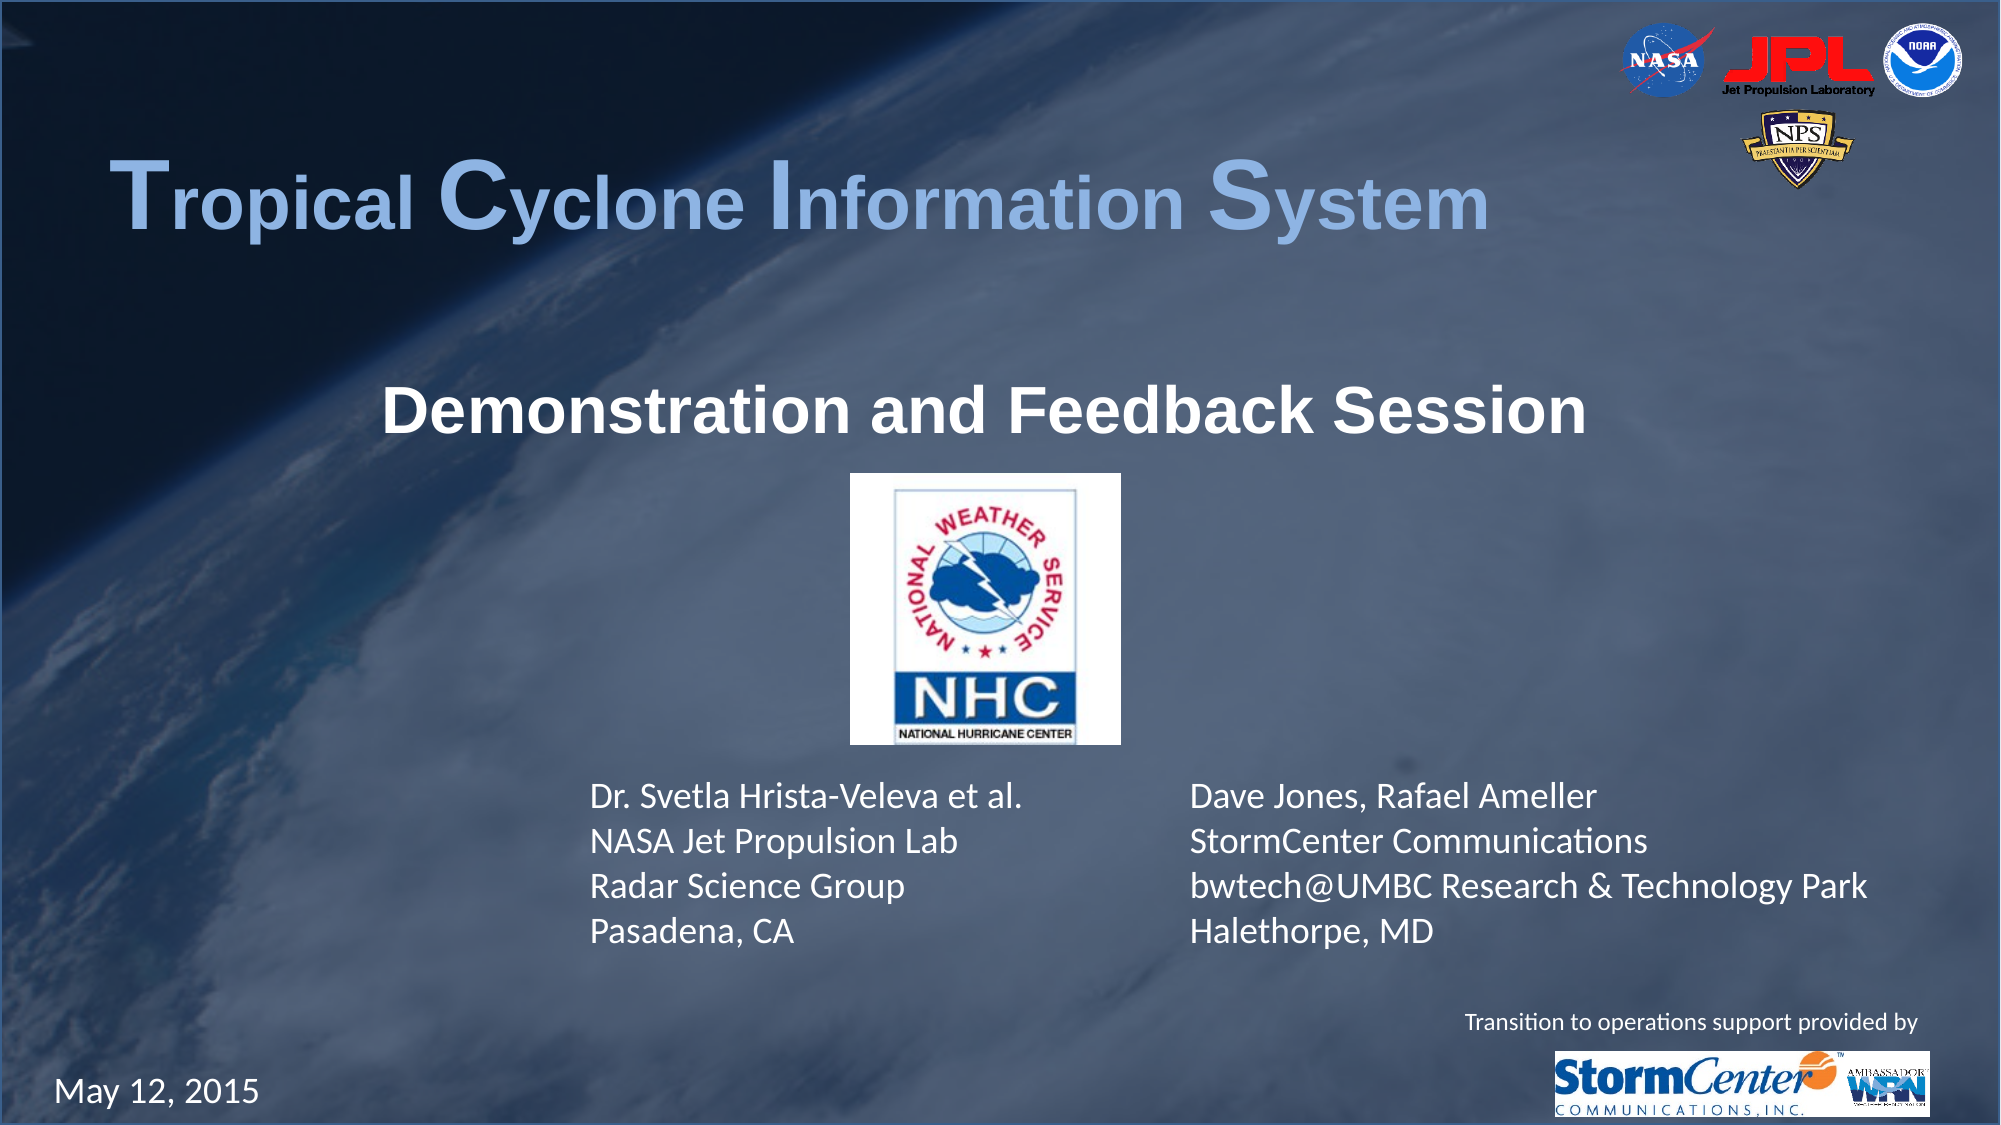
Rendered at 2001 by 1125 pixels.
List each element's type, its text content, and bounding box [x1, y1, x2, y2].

picture [2, 2, 1998, 1123]
title Tropical Cyclone Information System [94, 3, 1563, 376]
text_box May 12, 2015 [38, 1058, 276, 1118]
text_box Transition to operations support provided by [1449, 998, 1950, 1059]
text_box Dr. Svetla Hrista-Veleva et al. Dave Jones, Rafael Ameller NASA Jet Propulsion Lab StormCenter Communications Radar Science Group bwtech@UMBC Research & Technology Park Pasadena, CA Halethorpe, MD [575, 763, 1963, 959]
text_box Demonstration and Feedback Session [321, 359, 1650, 455]
